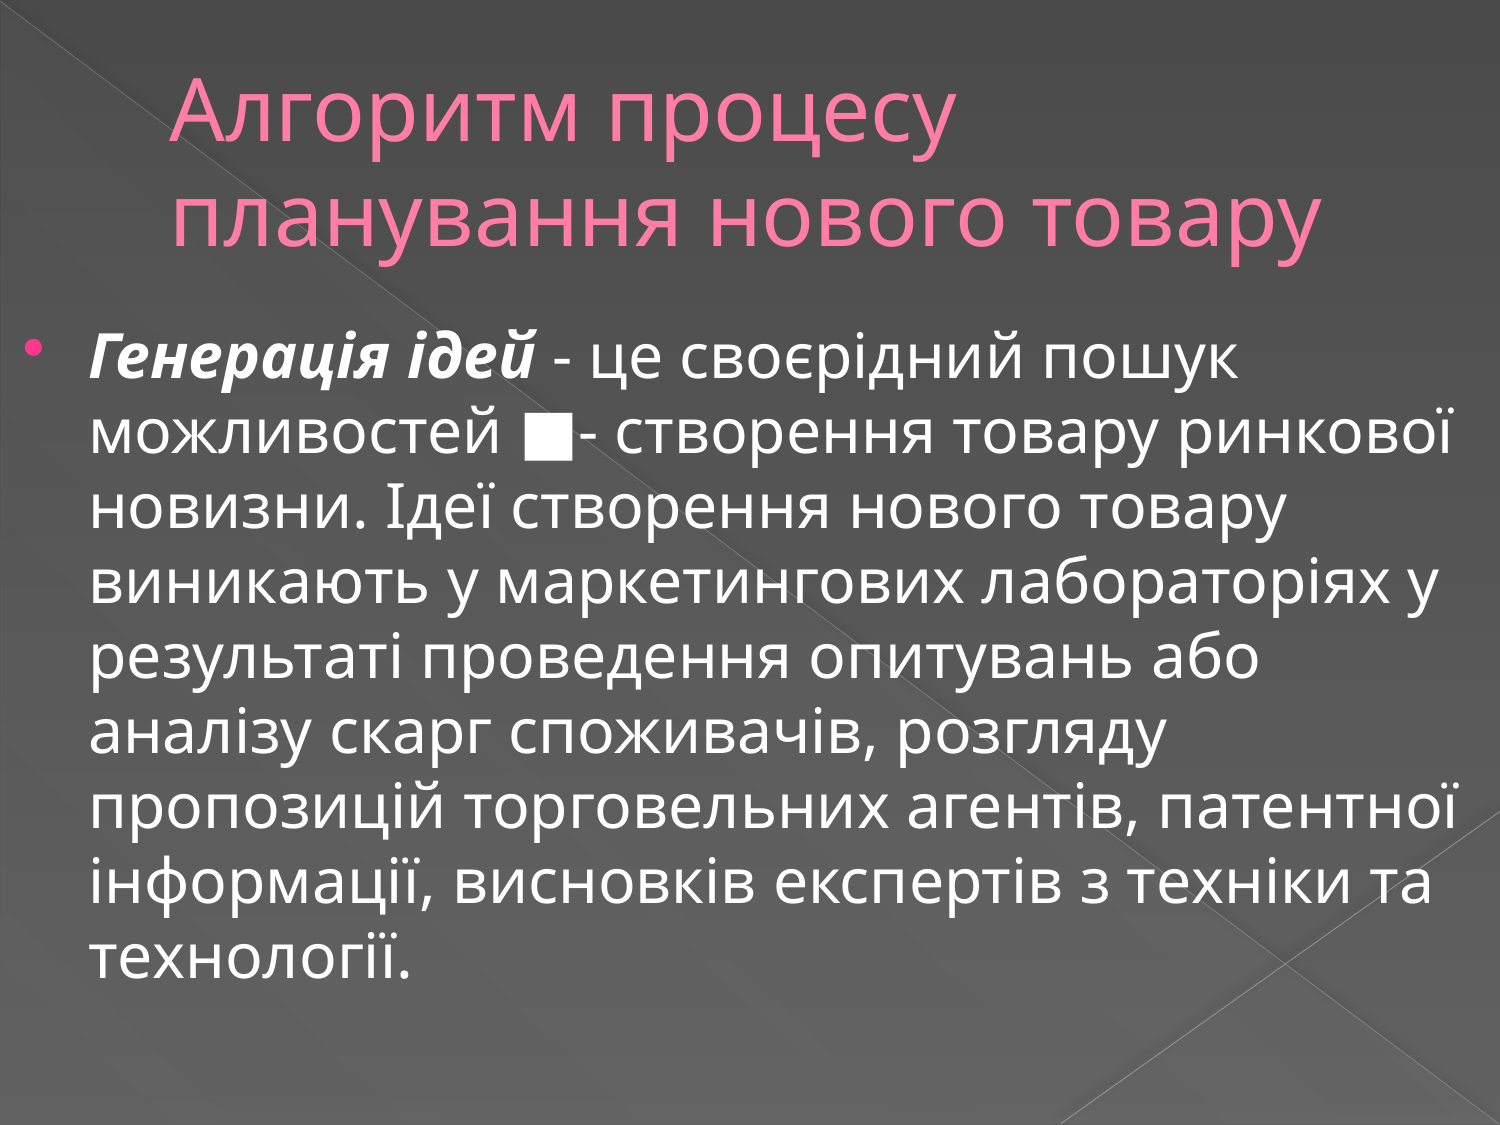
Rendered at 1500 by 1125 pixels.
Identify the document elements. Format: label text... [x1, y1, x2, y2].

title Алгоритм процесу планування нового товару [75, 43, 1425, 274]
list Генерація ідей - це своєрідний пошук можливостей ■- створення товару ринкової новизни. Ідеї створення нового товару виникають у маркетингових лабораторіях у результаті проведення опитувань або аналізу скарг споживачів, розгляду пропозицій торговельних агентів, патентної інформації, висновків експертів з техніки та технології. [0, 308, 1500, 1059]
